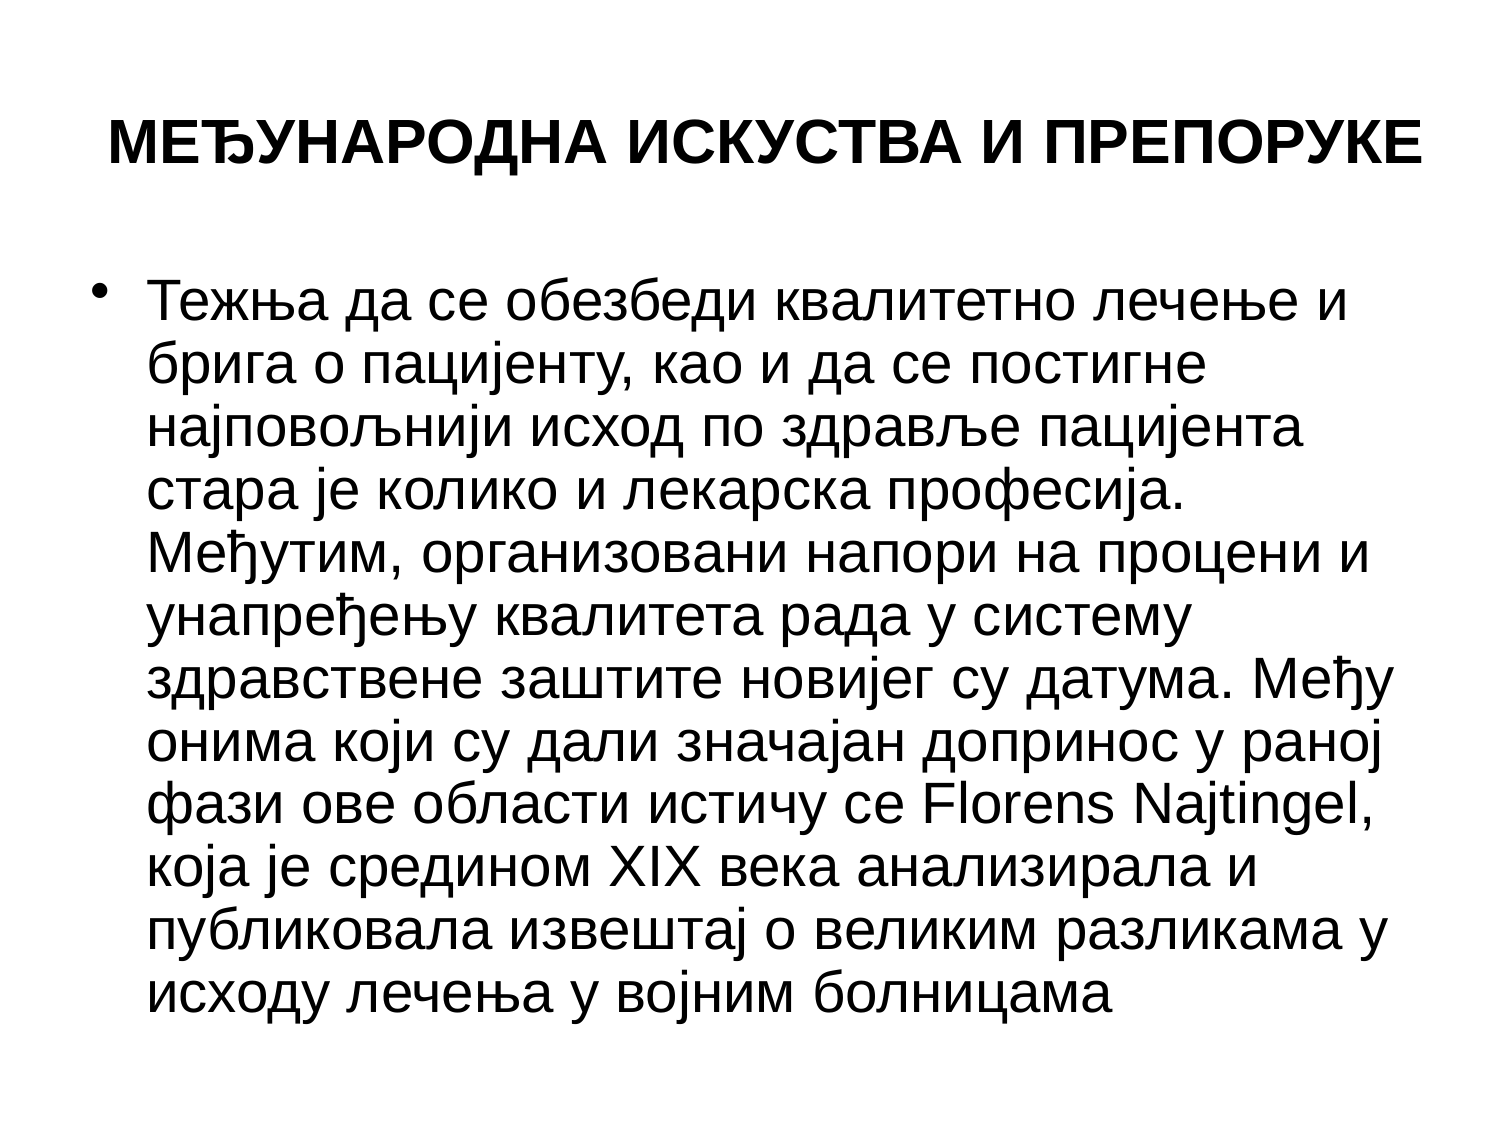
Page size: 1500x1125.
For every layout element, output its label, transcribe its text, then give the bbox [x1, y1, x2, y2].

title МЕЂУНАРОДНА ИСКУСТВА И ПРЕПОРУКЕ [75, 45, 1459, 233]
list Тежња да се обезбеди квалитетно лечење и брига о пацијенту, као и да се постигне најповољнији исход по здравље пацијента стара је колико и лекарска професија. Међутим, организовани напори на процени и унапређењу квалитета рада у систему здравствене заштите новијег су датума. Међу онима који су дали значајан допринос у раној фази ове области истичу се Florens Najtingel, која је средином XIX века анализирала и публиковала извештај о великим разликама у исходу лечења у војним болницама [75, 262, 1425, 1005]
